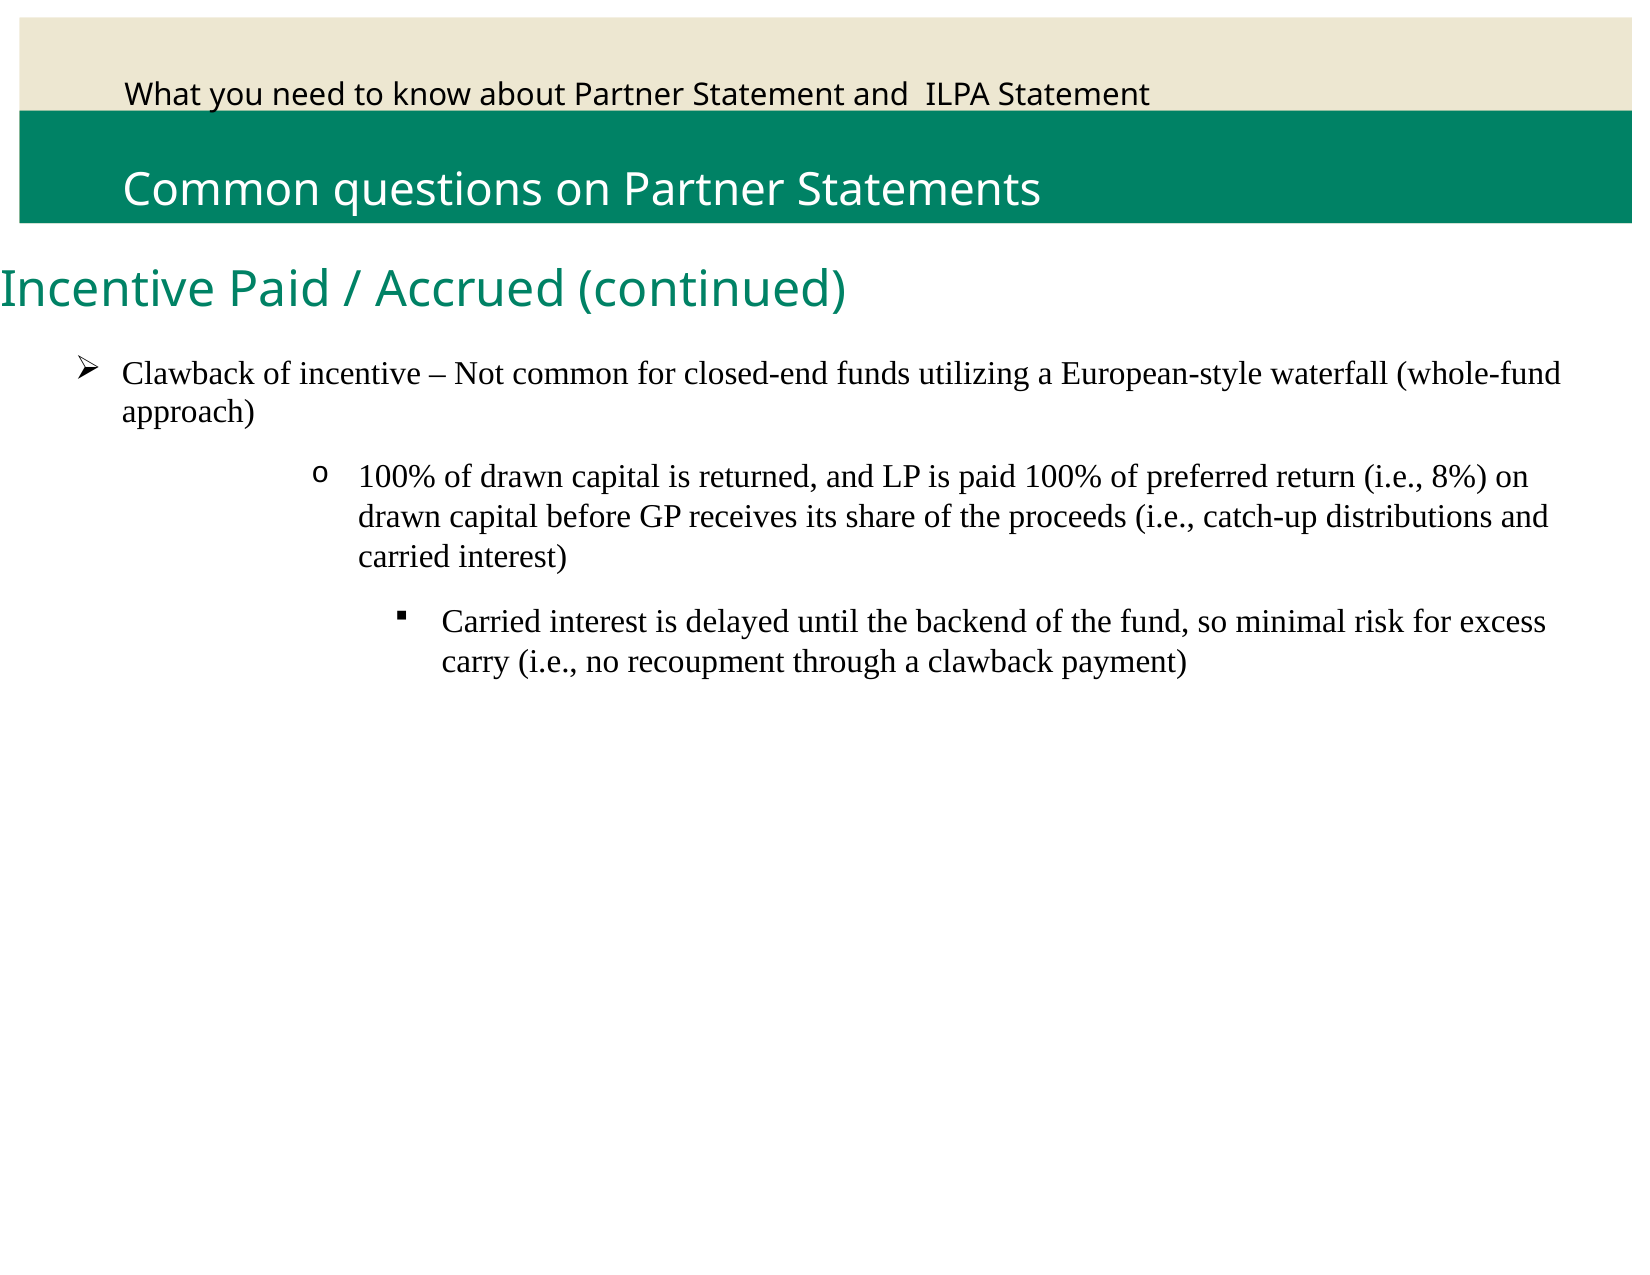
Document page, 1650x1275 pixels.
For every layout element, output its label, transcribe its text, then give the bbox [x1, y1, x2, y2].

list Incentive Paid / Accrued (continued) Clawback of incentive – Not common for closed-end funds utilizing a European-style waterfall (whole-fund approach) 100% of drawn capital is returned, and LP is paid 100% of preferred return (i.e., 8%) on drawn capital before GP receives its share of the proceeds (i.e., catch-up distributions and carried interest) Carried interest is delayed until the backend of the fund, so minimal risk for excess carry (i.e., no recoupment through a clawback payment) [0, 278, 1613, 1275]
title Common questions on Partner Statements [105, 142, 1591, 231]
